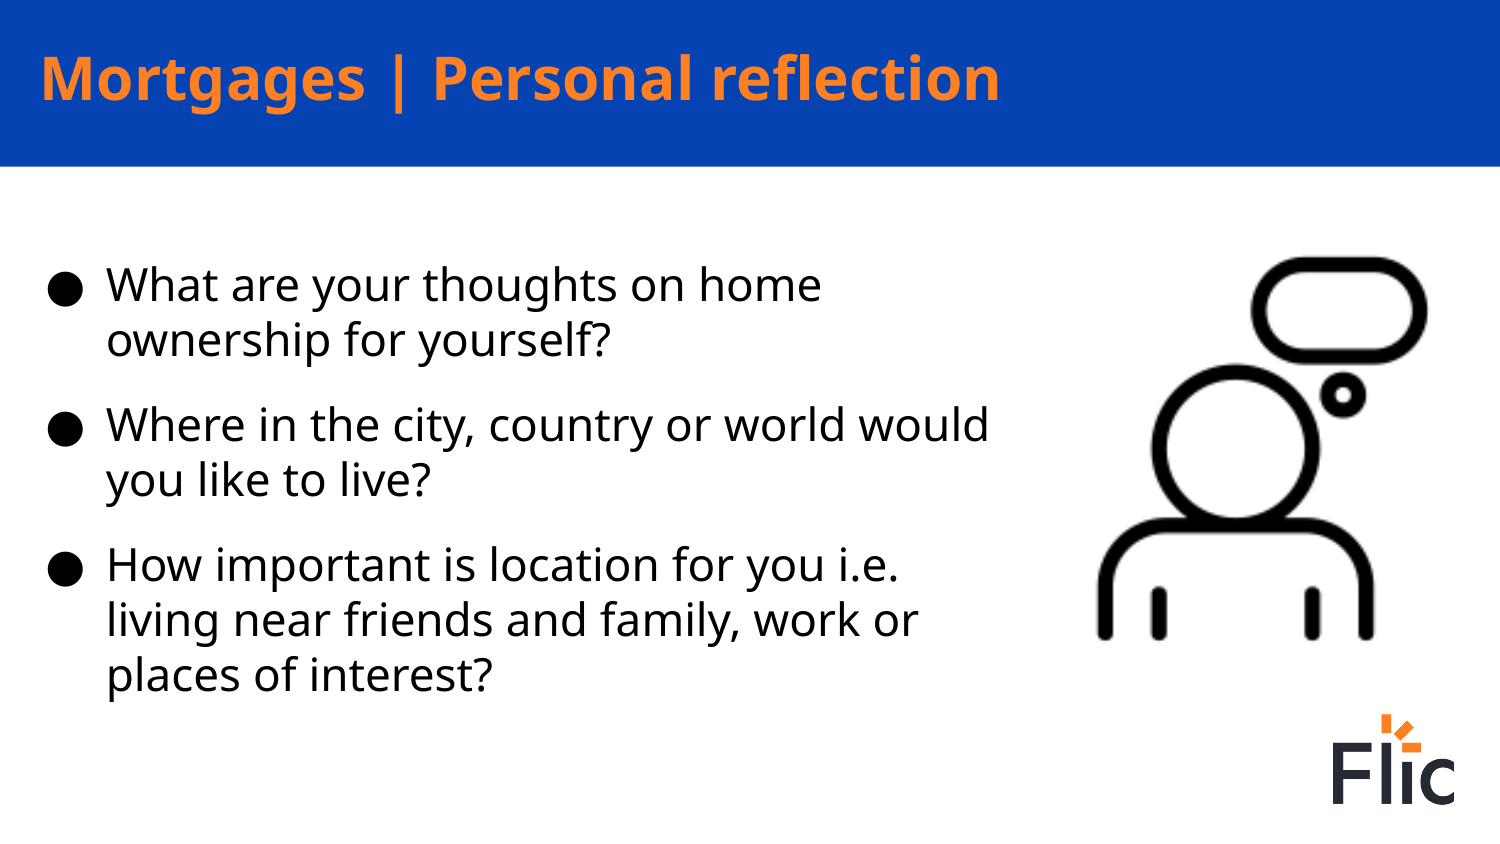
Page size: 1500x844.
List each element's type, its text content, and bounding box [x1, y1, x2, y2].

text_box What are your thoughts on home ownership for yourself? Where in the city, country or world would you like to live? How important is location for you i.e. living near friends and family, work or places of interest? [15, 186, 1038, 826]
picture [1038, 203, 1483, 671]
text_box Mortgages | Personal reflection [24, 24, 1142, 128]
picture [1333, 714, 1454, 805]
